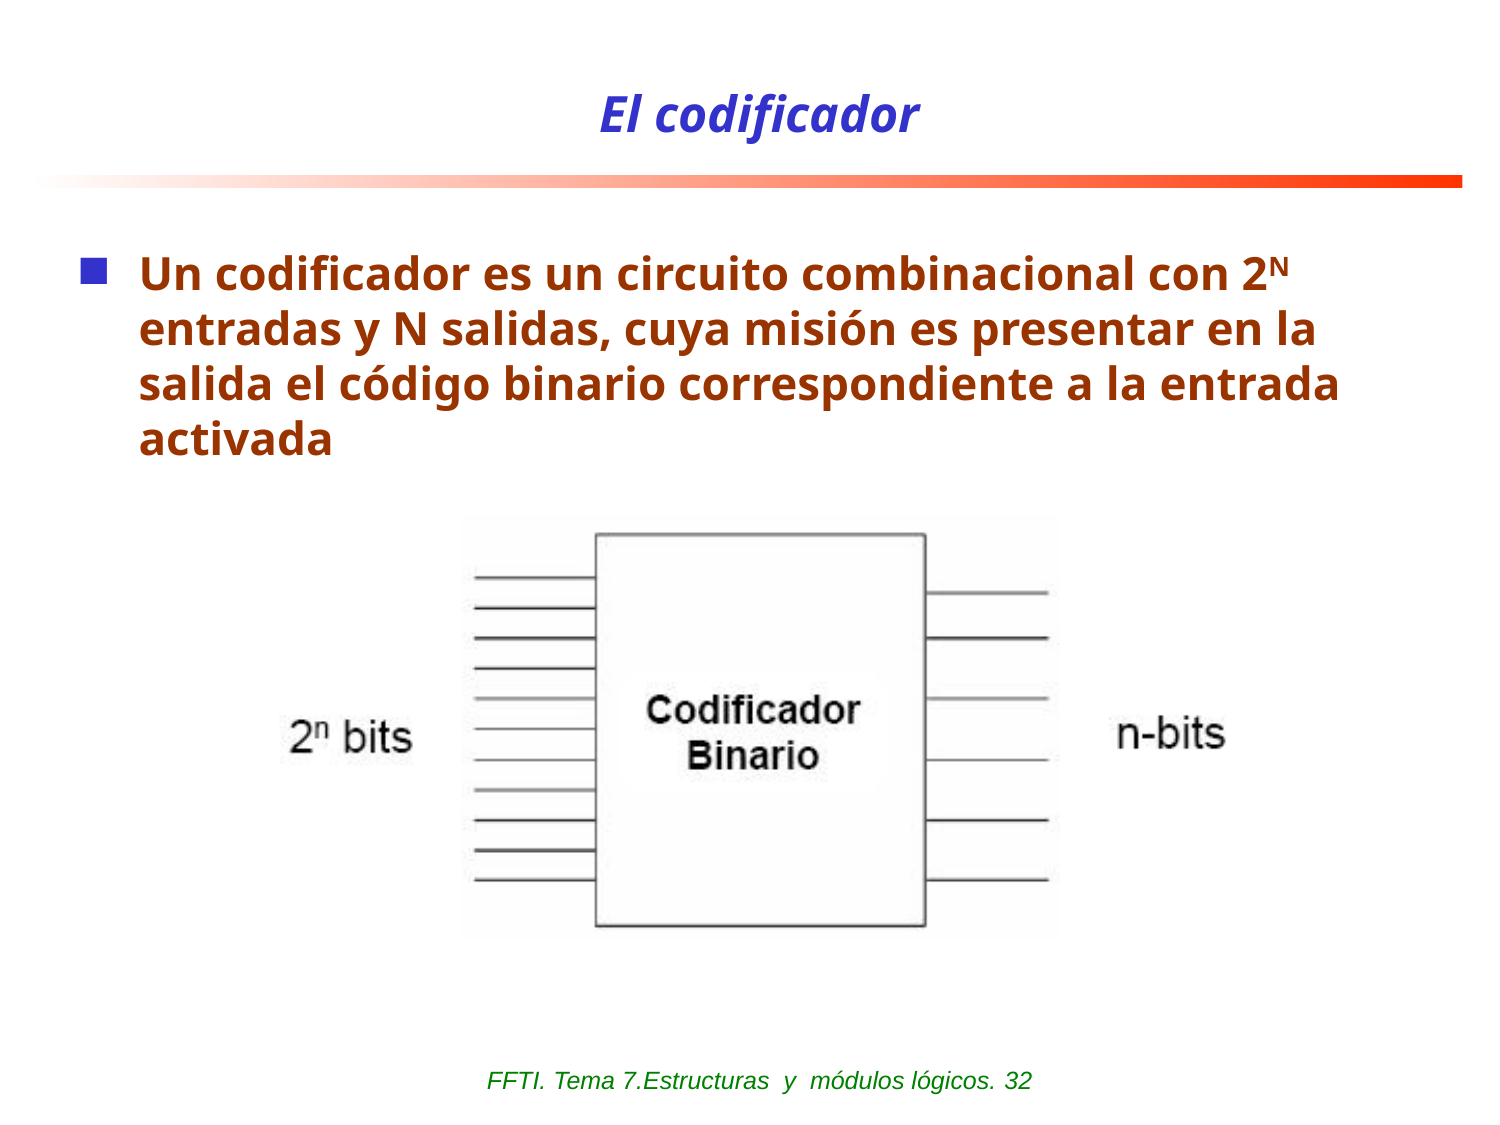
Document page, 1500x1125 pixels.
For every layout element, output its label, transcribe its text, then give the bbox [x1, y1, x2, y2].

title El codificador [68, 49, 1451, 176]
picture [247, 500, 1286, 961]
list Un codificador es un circuito combinacional con 2N entradas y N salidas, cuya misión es presentar en la salida el código binario correspondiente a la entrada activada [68, 237, 1451, 466]
footer FFTI. Tema 7.Estructuras y módulos lógicos. 32 [68, 1056, 1451, 1103]
